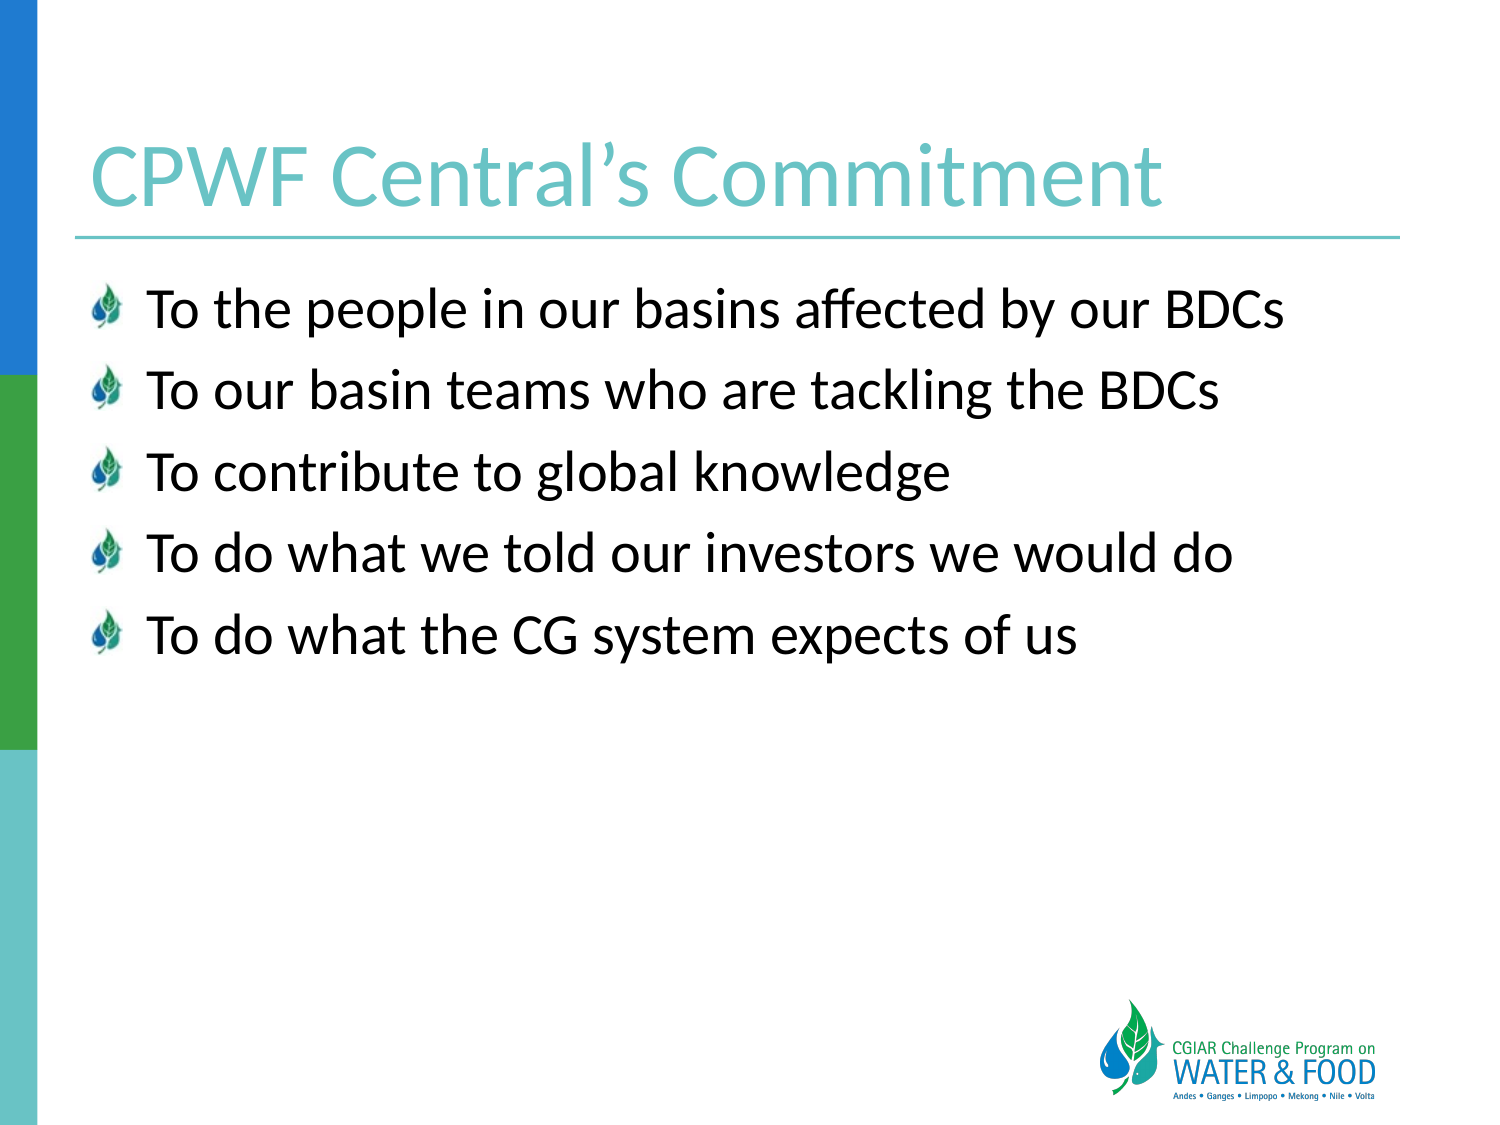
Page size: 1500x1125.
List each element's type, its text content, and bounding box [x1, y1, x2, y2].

picture [1362, 1062, 1372, 1081]
picture [90, 280, 123, 330]
list To the people in our basins affected by our BDCs To our basin teams who are tackling the BDCs To contribute to global knowledge To do what we told our investors we would do To do what the CG system expects of us [74, 262, 1426, 1006]
picture [90, 606, 123, 656]
title CPWF Central’s Commitment [74, 45, 1426, 233]
picture [90, 525, 123, 575]
picture [90, 361, 123, 411]
picture [90, 443, 123, 493]
picture [1100, 1006, 1375, 1101]
